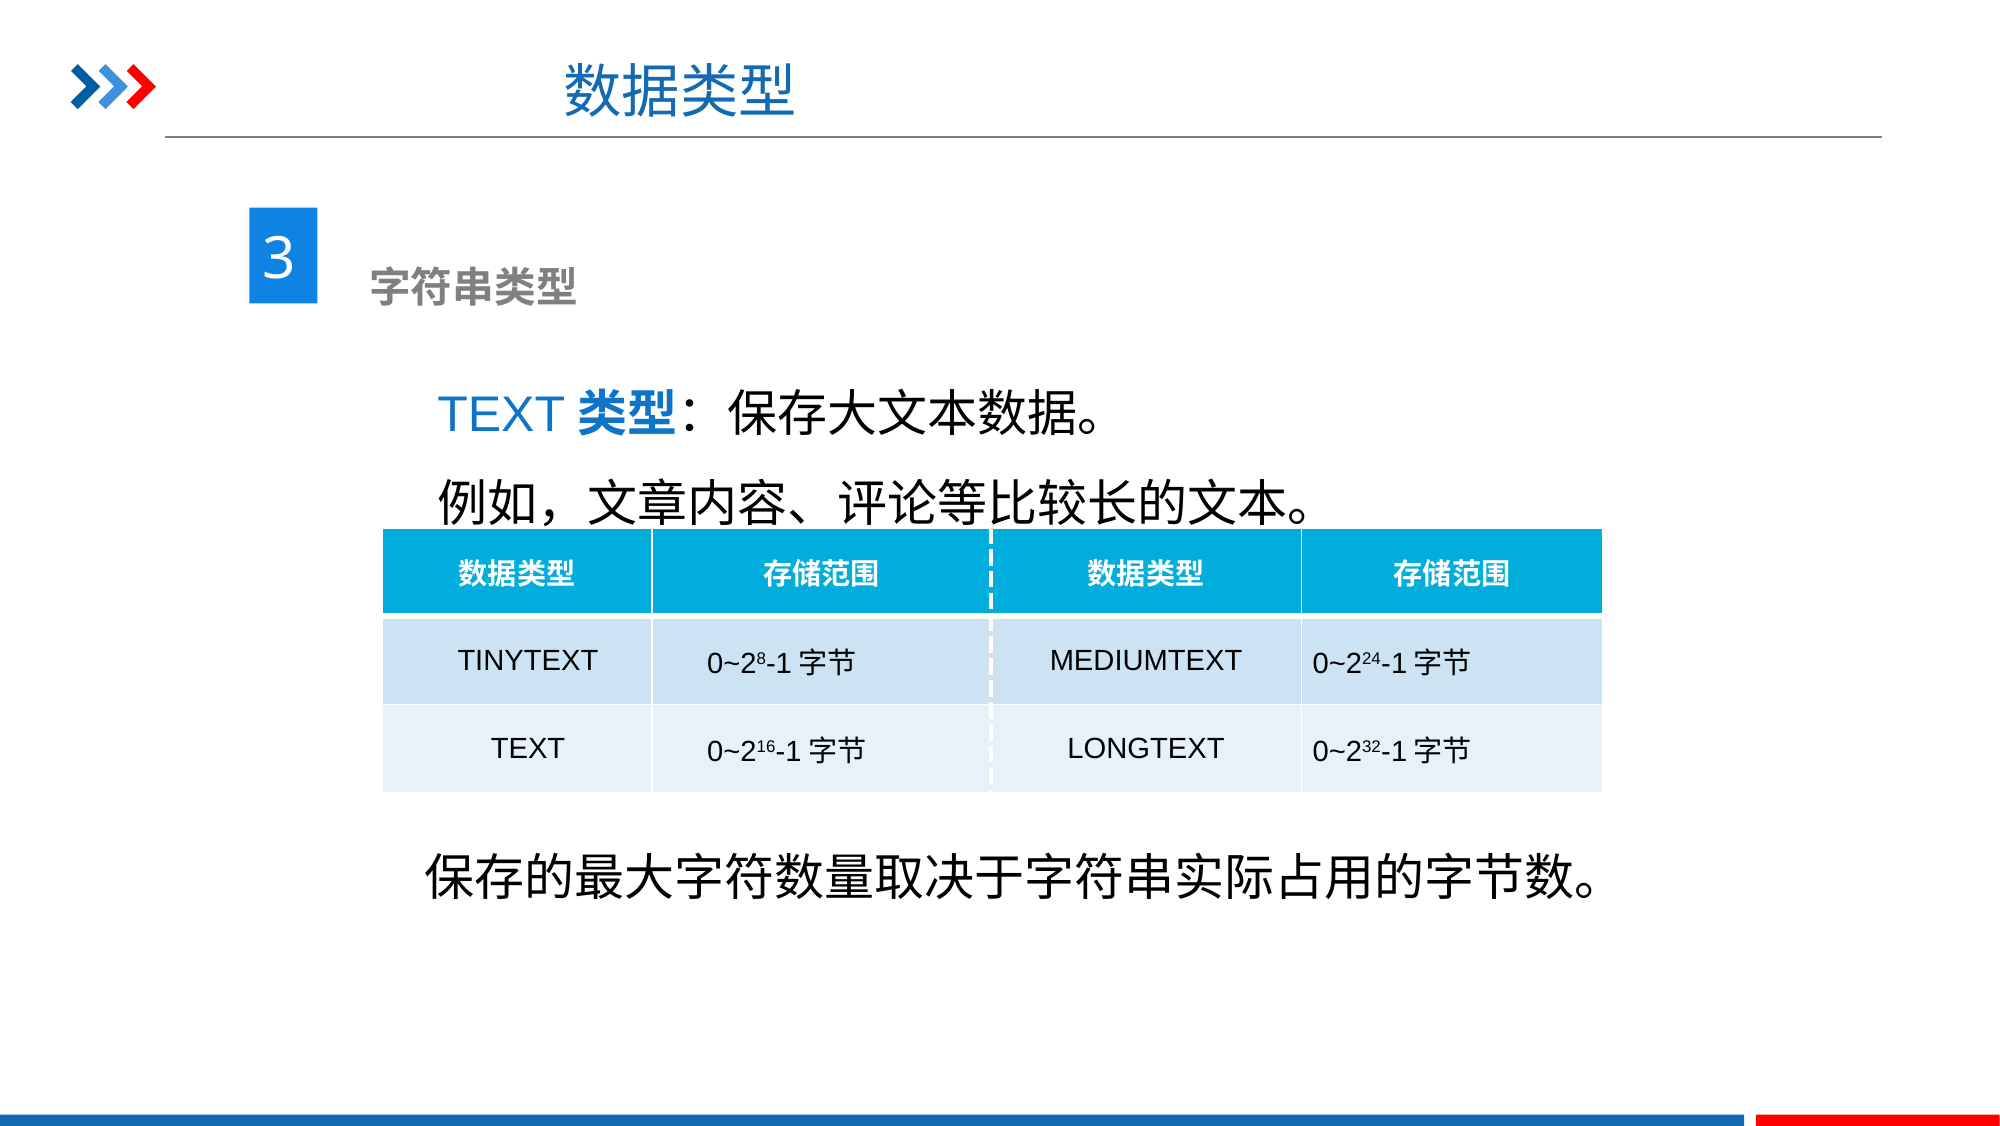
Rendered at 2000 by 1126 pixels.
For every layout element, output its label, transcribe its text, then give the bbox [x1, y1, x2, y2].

text_box TEXT类型：保存大文本数据。 例如，文章内容、评论等比较长的文本。 [422, 343, 1471, 527]
table_header 存储范围 [1302, 529, 1602, 613]
table_cell LONGTEXT [991, 705, 1301, 792]
text_box 字符串类型 [319, 245, 1092, 380]
title 数据类型 [521, 25, 1296, 153]
text_box 保存的最大字符数量取决于字符串实际占用的字节数。 [409, 837, 1596, 913]
table_cell TEXT [383, 705, 651, 792]
table_cell TINYTEXT [383, 619, 651, 704]
table_header 存储范围 [653, 529, 991, 613]
table_header 数据类型 [991, 529, 1301, 613]
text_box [249, 207, 318, 304]
table_cell 0~216-1字节 [653, 705, 991, 792]
table_cell MEDIUMTEXT [991, 619, 1301, 704]
table_cell 0~232-1字节 [1302, 705, 1602, 792]
table_header 数据类型 [383, 529, 651, 613]
table_cell 0~224-1字节 [1302, 619, 1602, 704]
table_cell 0~28-1字节 [653, 619, 991, 704]
